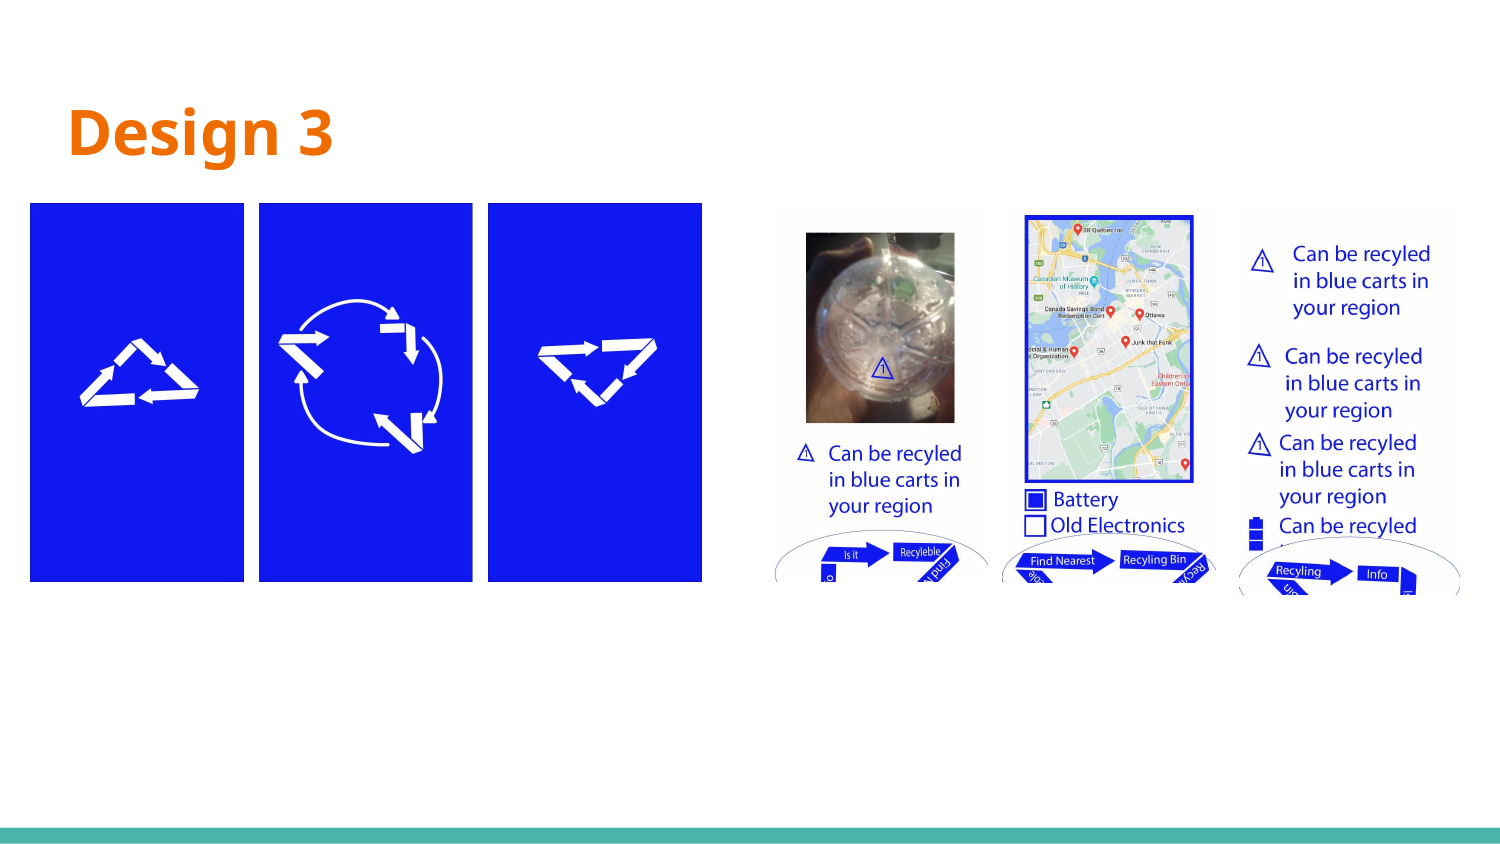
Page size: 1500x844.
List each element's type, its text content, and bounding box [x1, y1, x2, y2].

picture [1002, 202, 1217, 583]
picture [30, 202, 244, 583]
picture [488, 202, 703, 583]
picture [259, 202, 474, 583]
picture [773, 202, 988, 583]
picture [1239, 202, 1461, 595]
title Design 3 [51, 72, 1449, 189]
